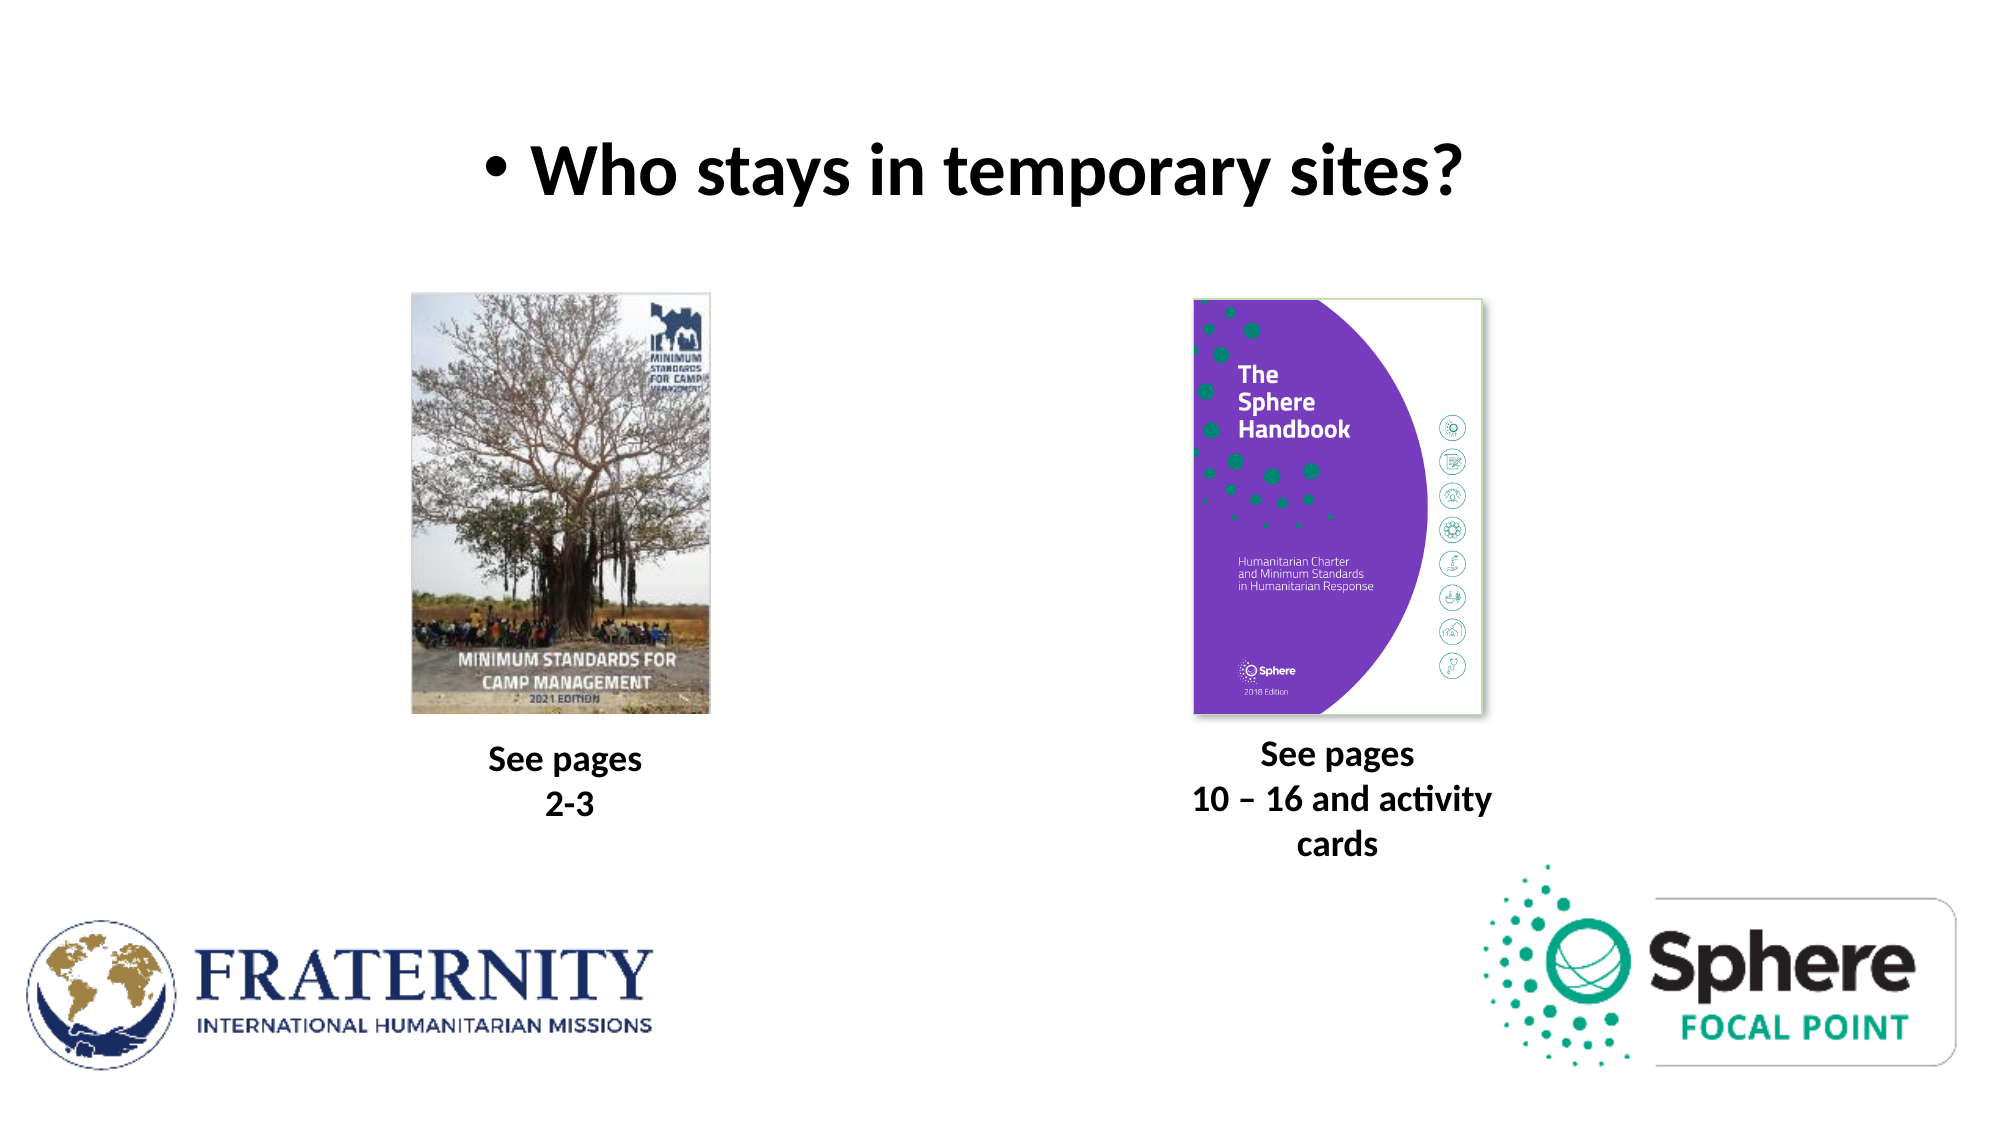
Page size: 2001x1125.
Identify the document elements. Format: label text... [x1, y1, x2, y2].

text_box See pages 10 – 16 and activity cards [1161, 721, 1515, 872]
picture [1481, 862, 1961, 1070]
text_box Who stays in temporary sites? [180, 113, 1770, 219]
picture [1194, 299, 1482, 714]
picture [0, 893, 683, 1098]
text_box See pages 2-3 [448, 726, 683, 832]
picture [411, 292, 711, 714]
